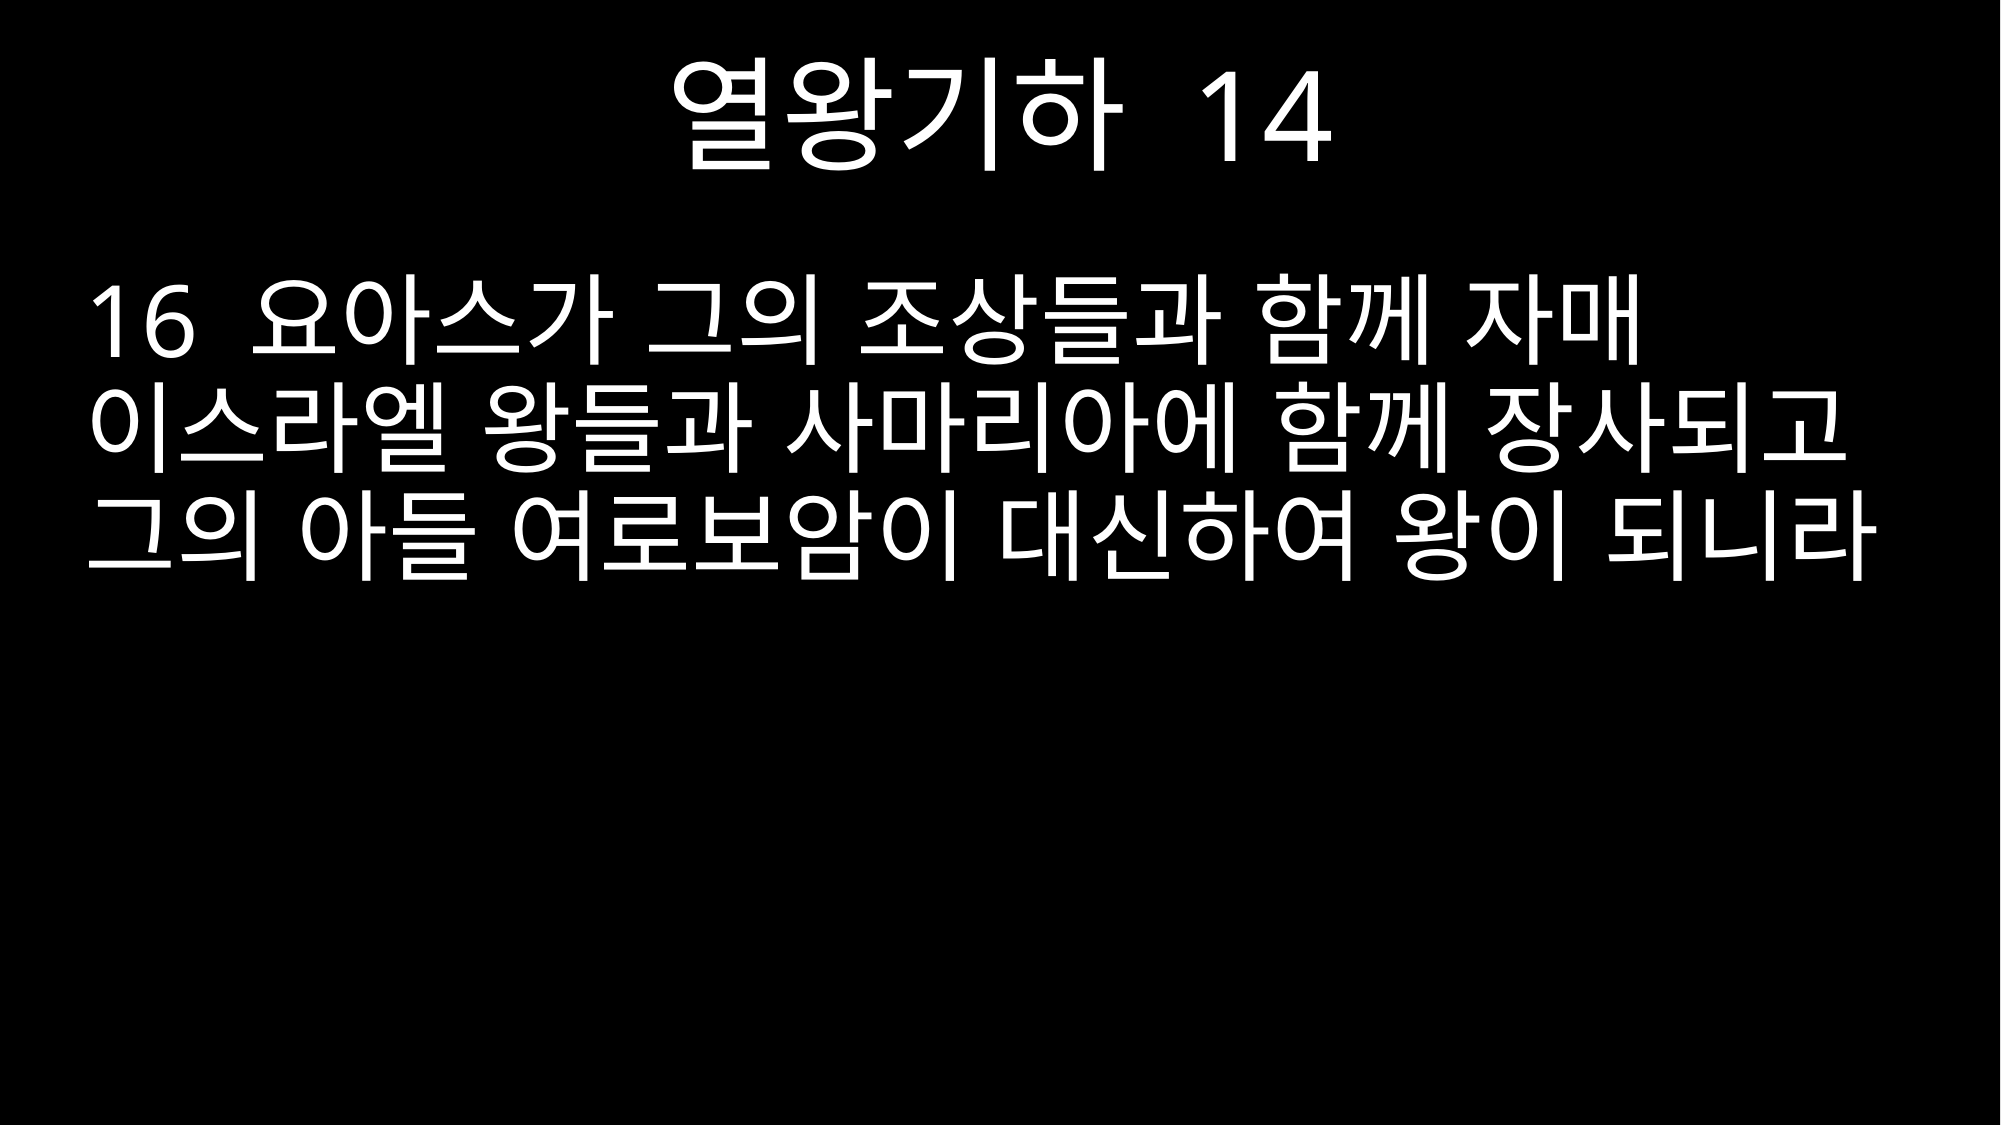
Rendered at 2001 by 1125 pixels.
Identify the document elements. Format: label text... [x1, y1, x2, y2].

picture [0, 0, 2001, 1125]
footer 열왕기하 14 [0, 32, 2000, 192]
list 16 요아스가 그의 조상들과 함께 자매 이스라엘 왕들과 사마리아에 함께 장사되고 그의 아들 여로보암이 대신하여 왕이 되니라 [69, 263, 1953, 423]
